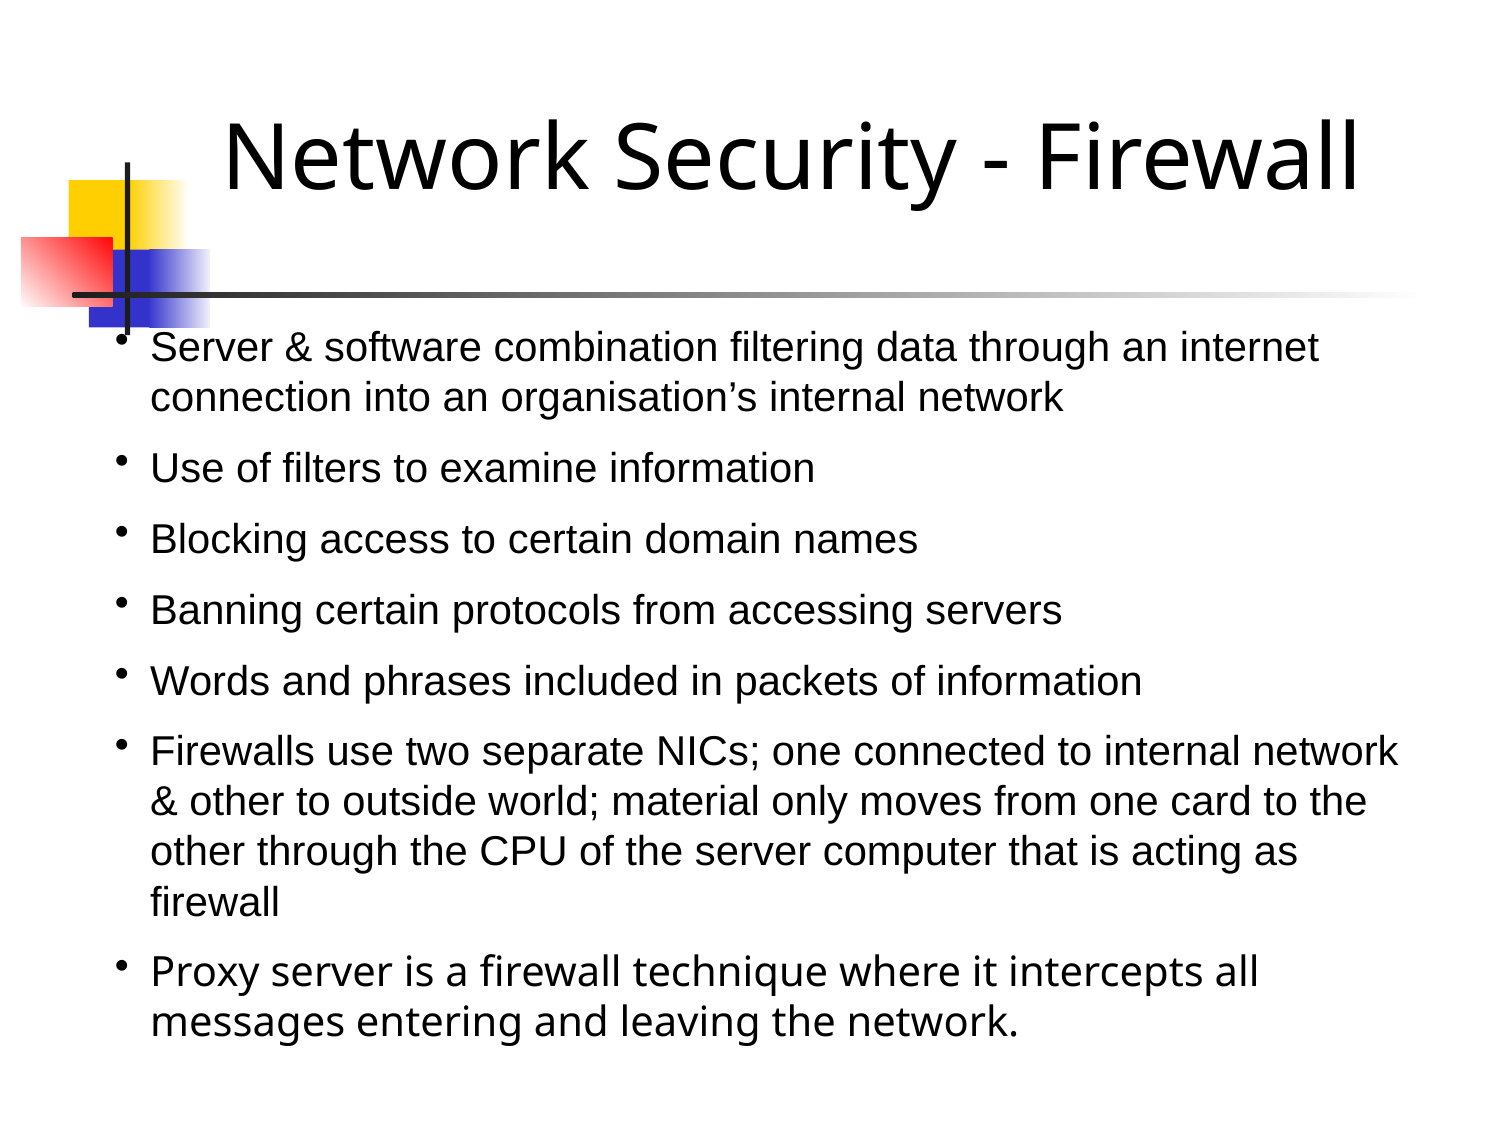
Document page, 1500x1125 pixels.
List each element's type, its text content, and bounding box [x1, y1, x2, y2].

text_box Network Security - Firewall [206, 90, 1388, 215]
text_box Server & software combination filtering data through an internet connection into an organisation’s internal network Use of filters to examine information Blocking access to certain domain names Banning certain protocols from accessing servers Words and phrases included in packets of information Firewalls use two separate NICs; one connected to internal network & other to outside world; material only moves from one card to the other through the CPU of the server computer that is acting as firewall Proxy server is a firewall technique where it intercepts all messages entering and leaving the network. [99, 312, 1425, 1053]
